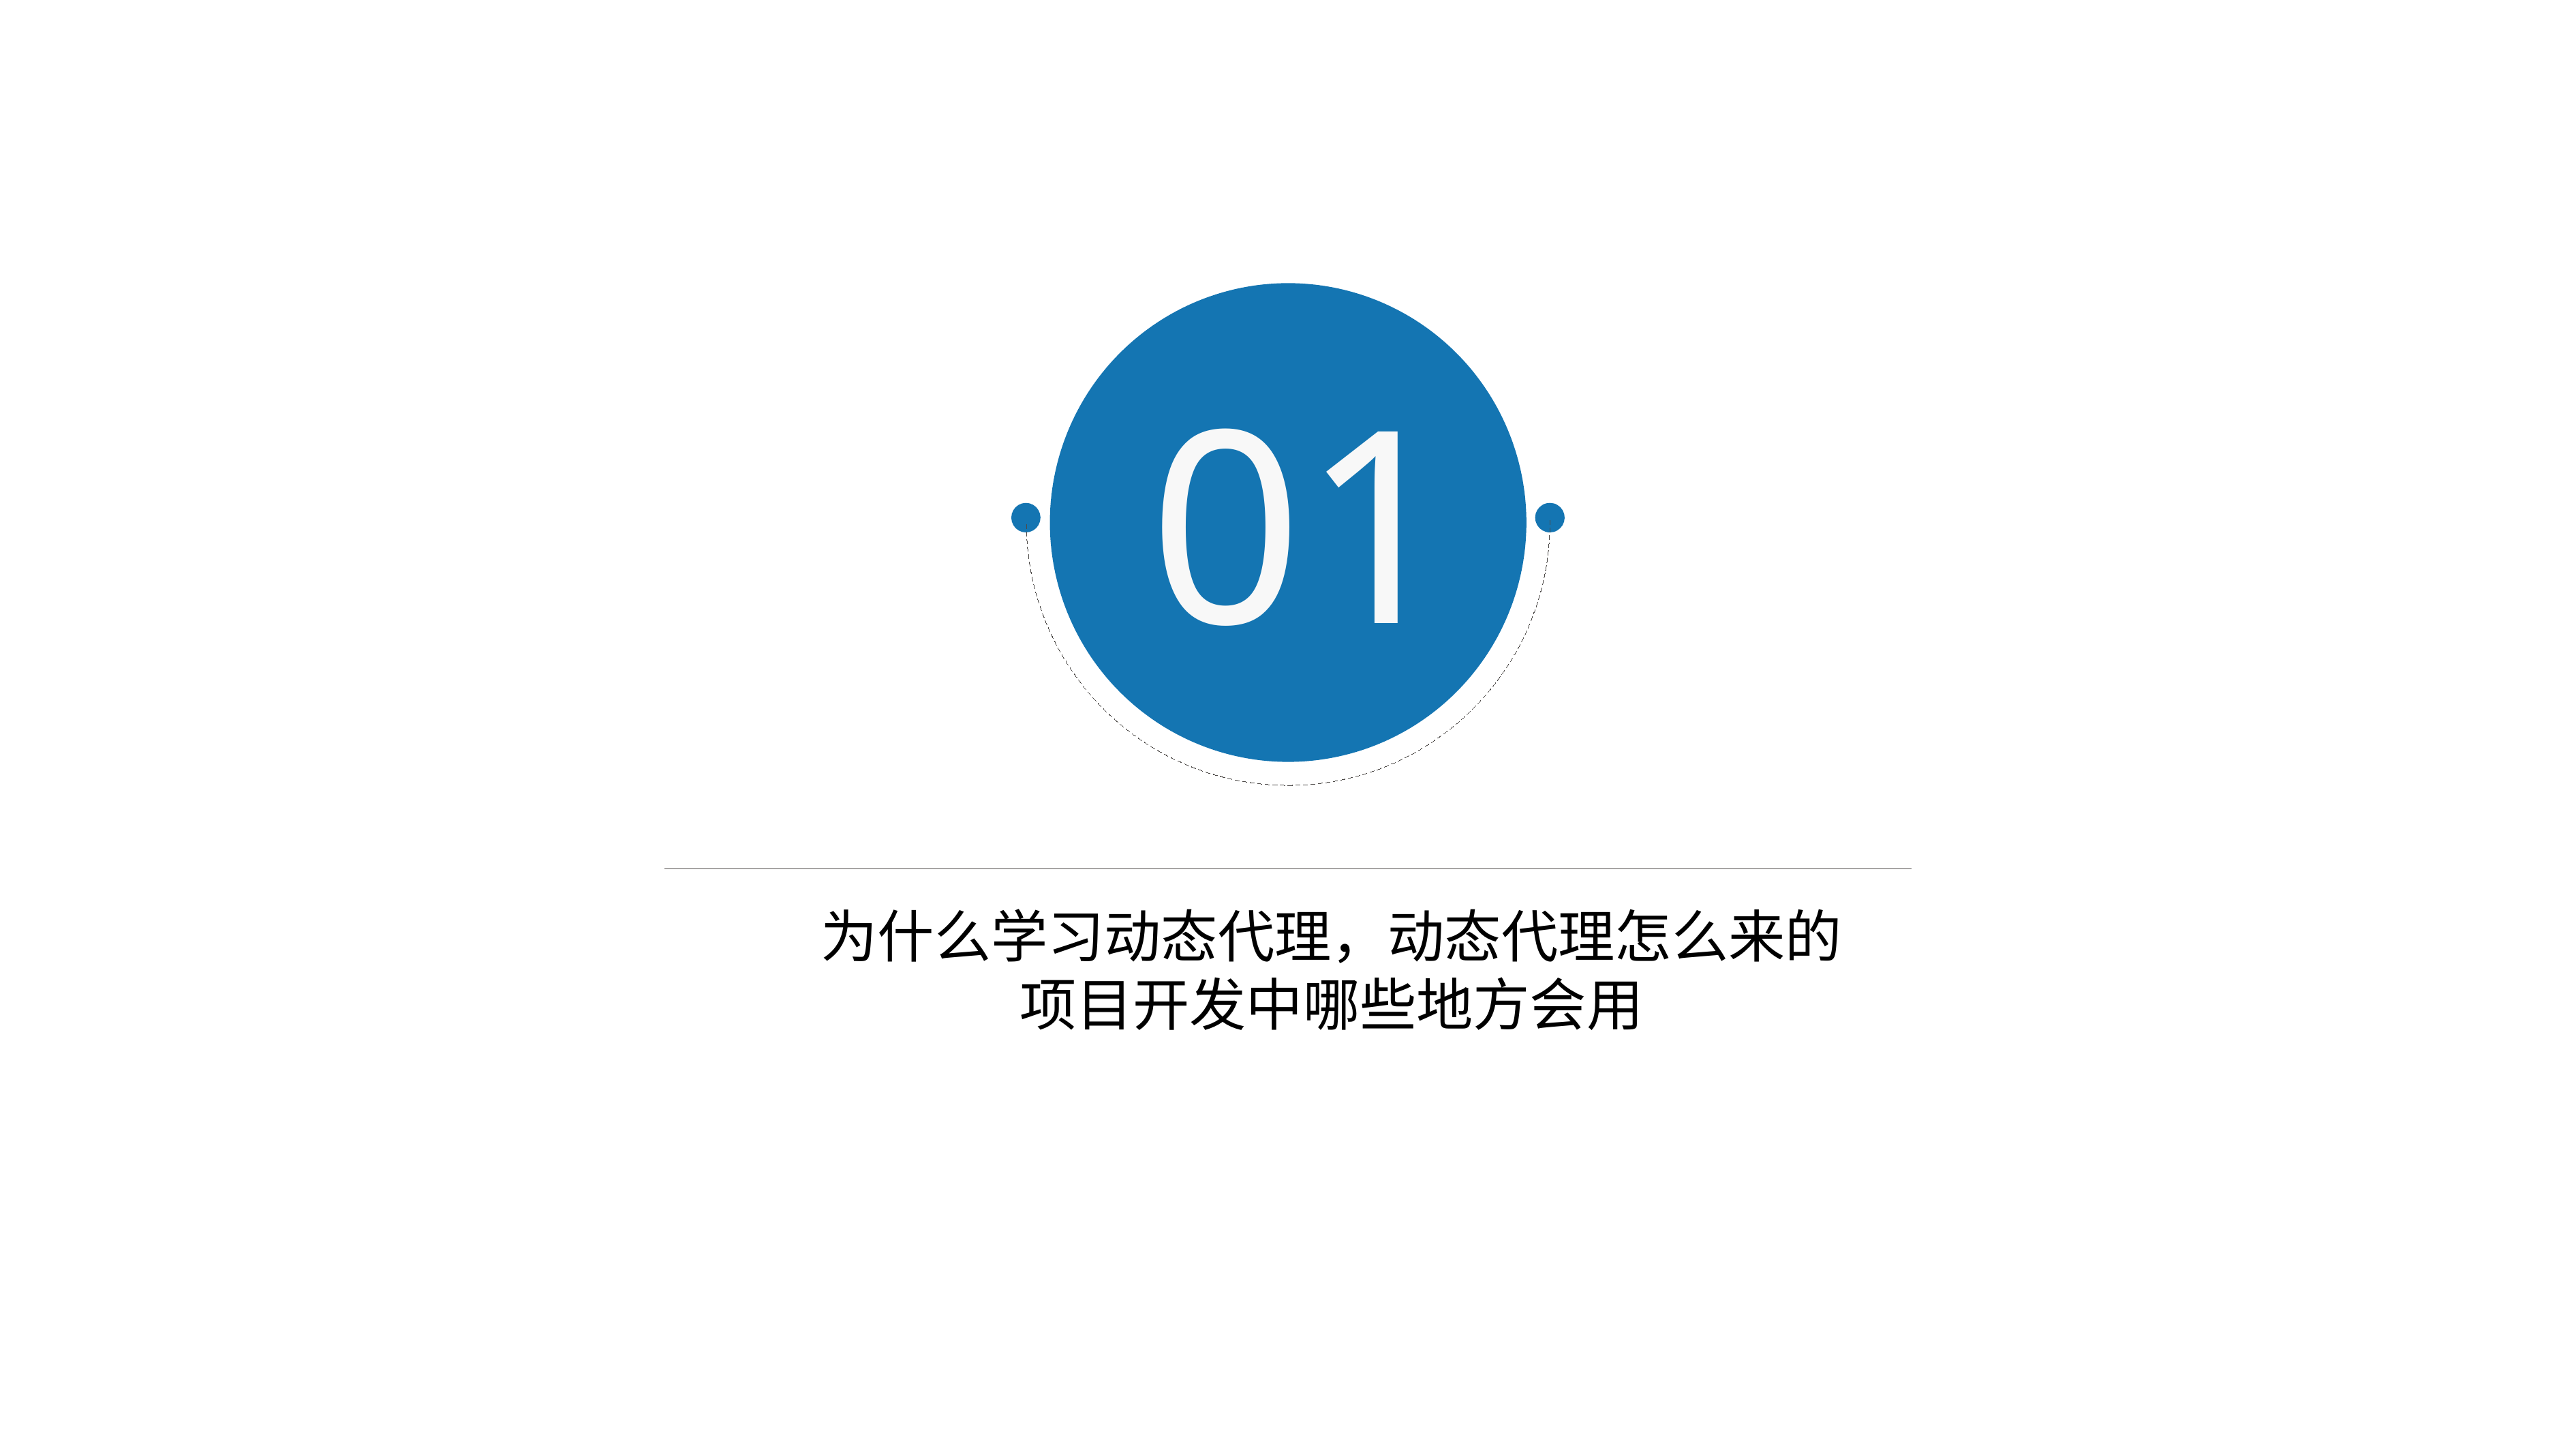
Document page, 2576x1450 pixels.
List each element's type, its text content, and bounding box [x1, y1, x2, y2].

text_box [1011, 502, 1026, 533]
text_box 为什么学习动态代理，动态代理怎么来的 项目开发中哪些地方会用 [609, 895, 2054, 1042]
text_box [1026, 283, 1550, 785]
text_box [1550, 502, 1565, 532]
